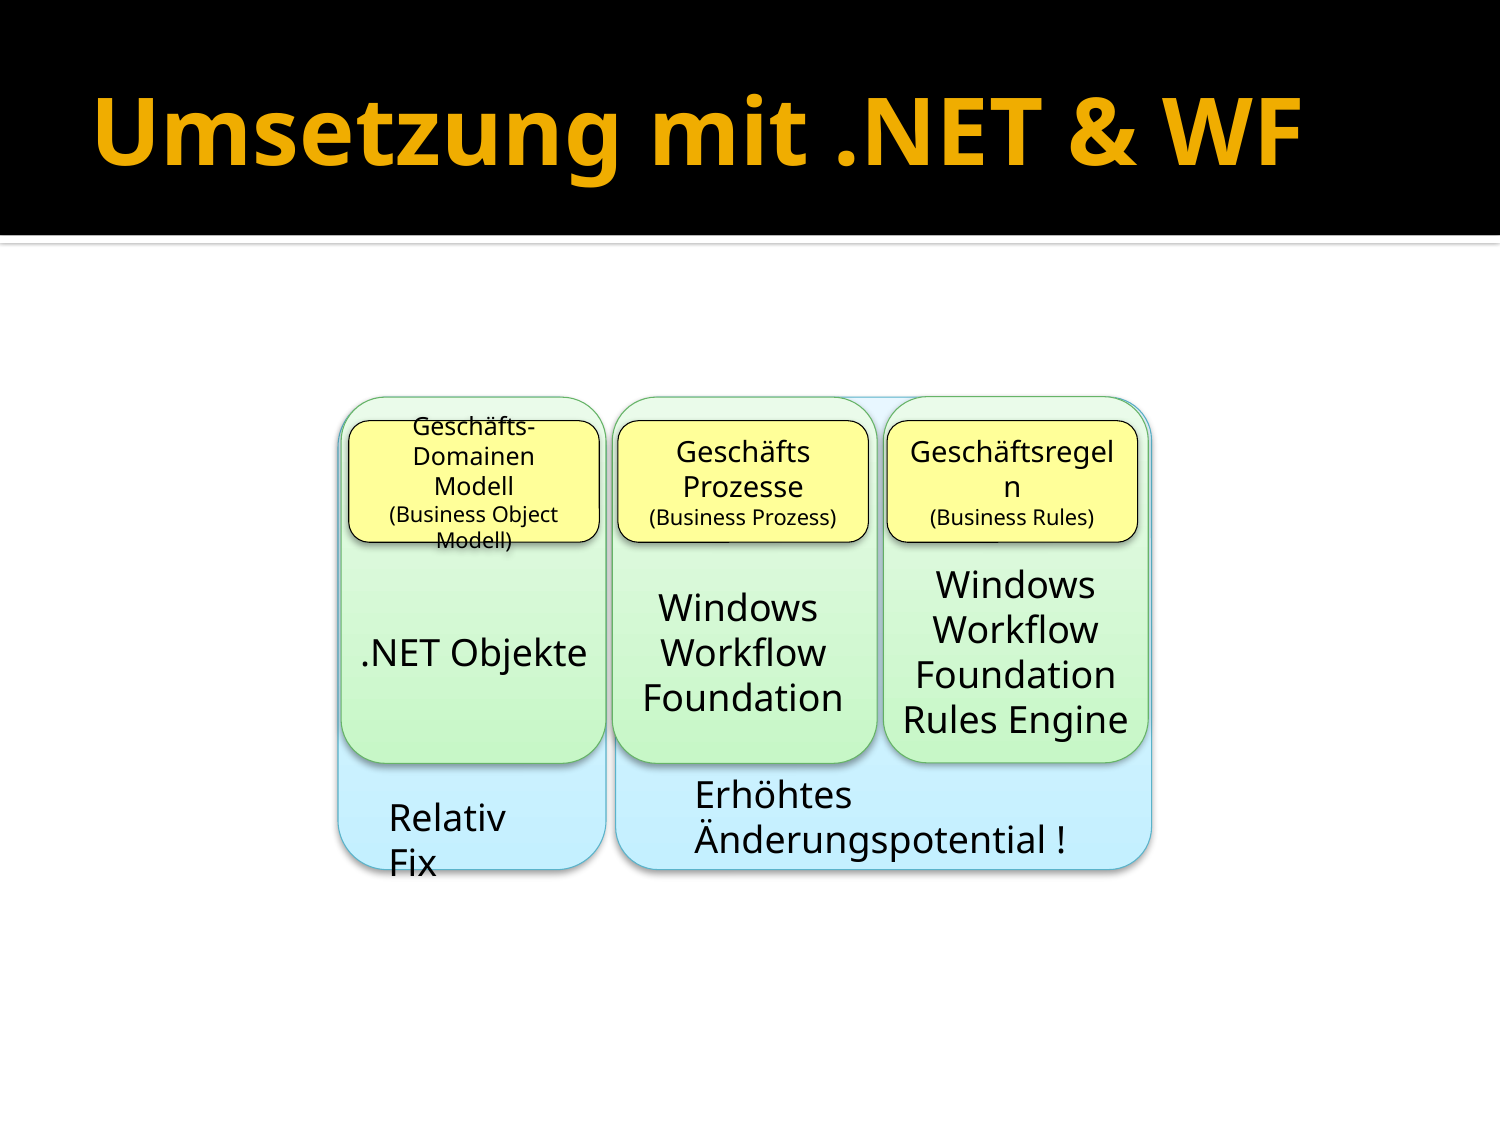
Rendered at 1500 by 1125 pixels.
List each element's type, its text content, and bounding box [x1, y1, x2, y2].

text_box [341, 397, 606, 764]
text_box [883, 396, 1149, 763]
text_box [337, 767, 606, 870]
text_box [615, 769, 1152, 870]
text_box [612, 397, 878, 764]
title Umsetzung mit .NET & WF [75, 25, 1425, 231]
